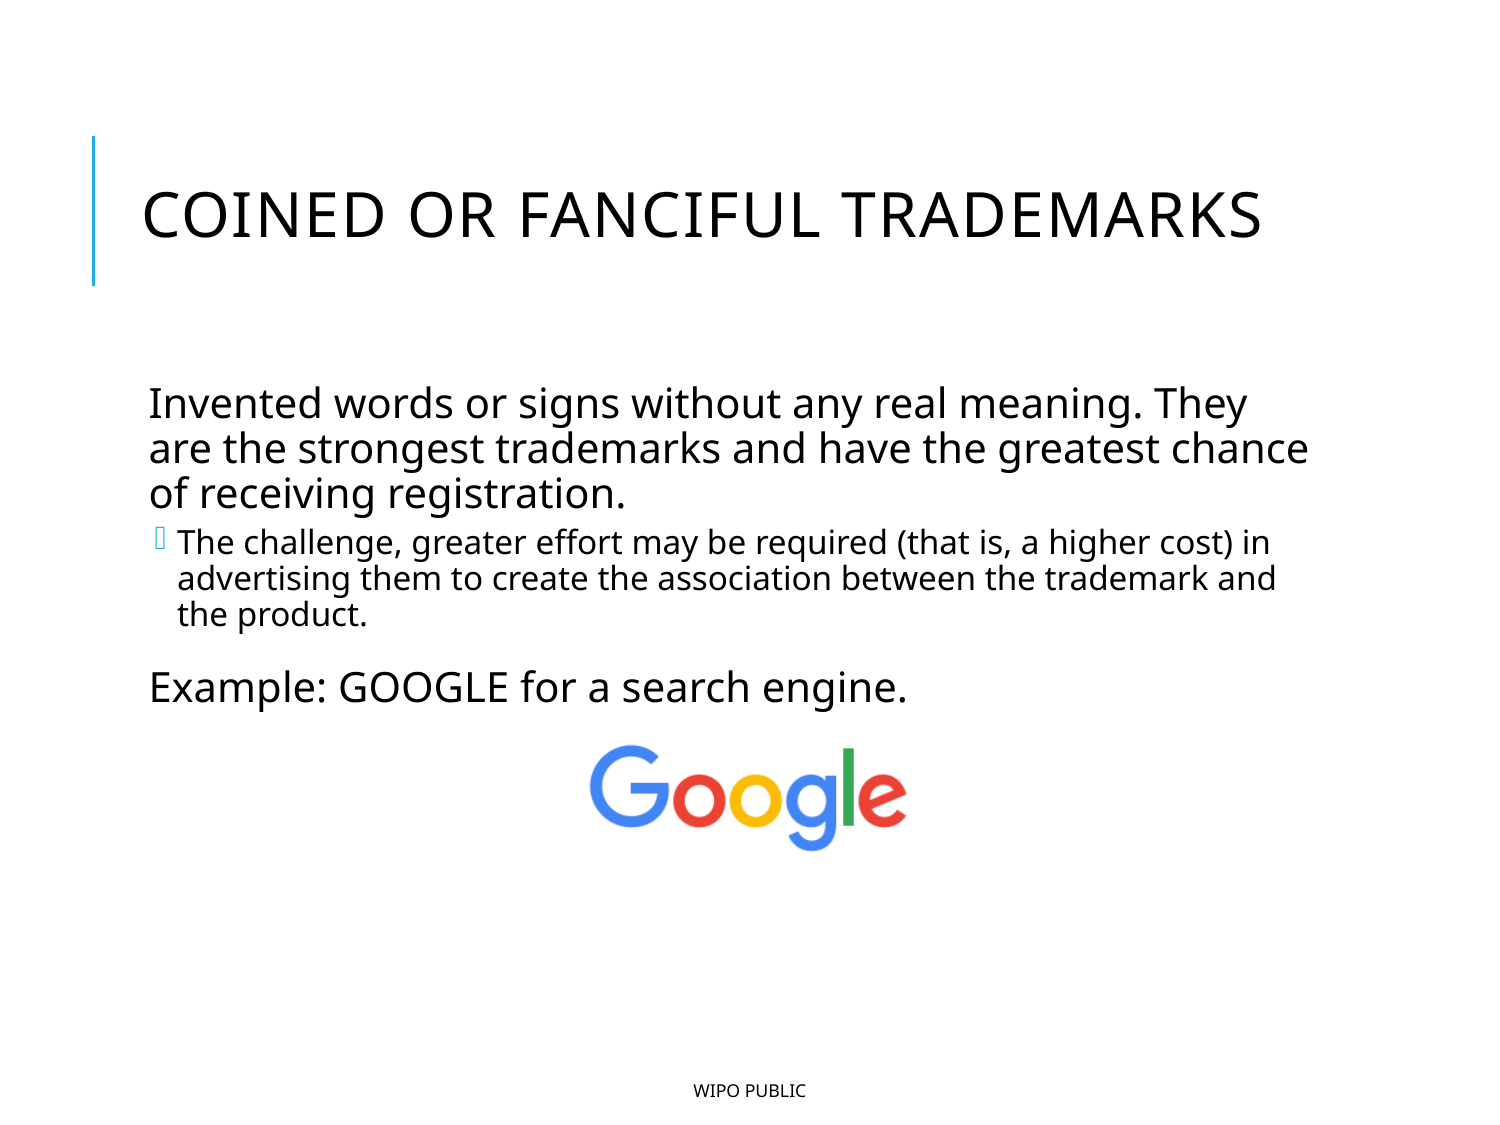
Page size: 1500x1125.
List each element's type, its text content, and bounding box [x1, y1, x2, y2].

title Coined or fanciful trademarks [126, 96, 1322, 342]
list Invented words or signs without any real meaning. They are the strongest trademarks and have the greatest chance of receiving registration. The challenge, greater effort may be required (that is, a higher cost) in advertising them to create the association between the trademark and the product. Example: GOOGLE for a search engine. [126, 375, 1322, 1035]
picture [571, 721, 929, 864]
